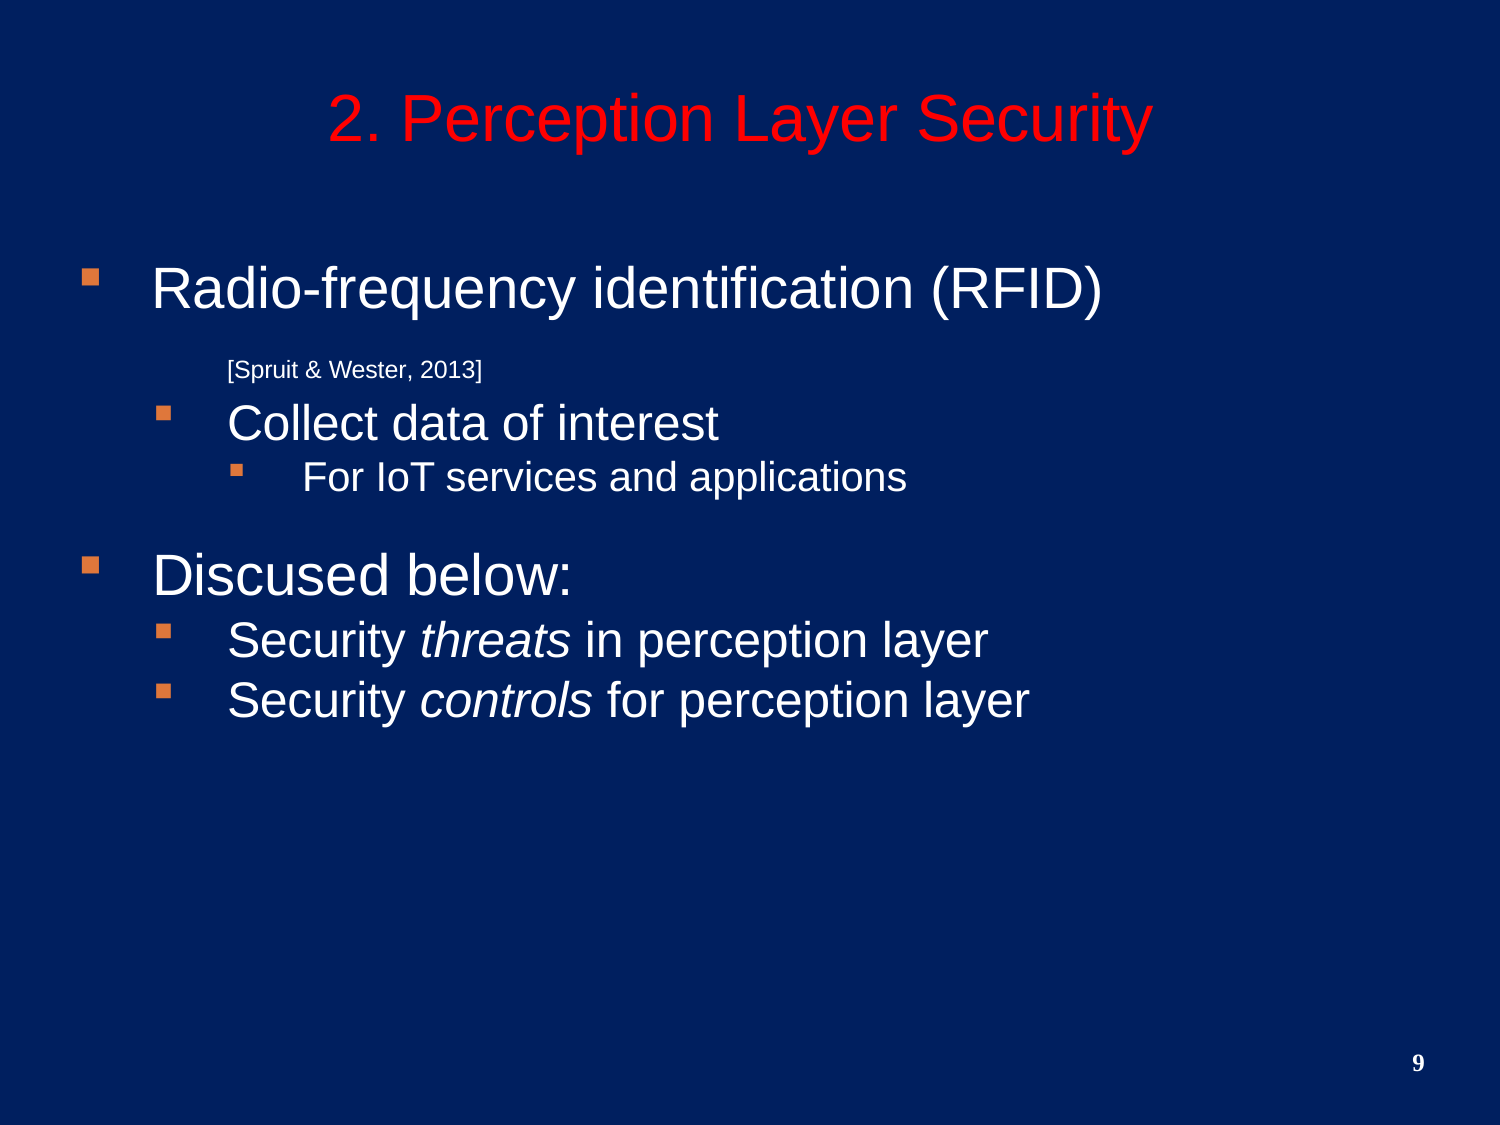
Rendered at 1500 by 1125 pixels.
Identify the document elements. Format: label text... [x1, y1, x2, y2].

slide_number 9 [1080, 1046, 1425, 1125]
title 2. Perception Layer Security [24, 50, 1437, 263]
text_box Radio-frequency identification (RFID) [Spruit & Wester, 2013] Collect data of interest For IoT services and applications Discused below: Security threats in perception layer Security controls for perception layer [75, 249, 1462, 835]
